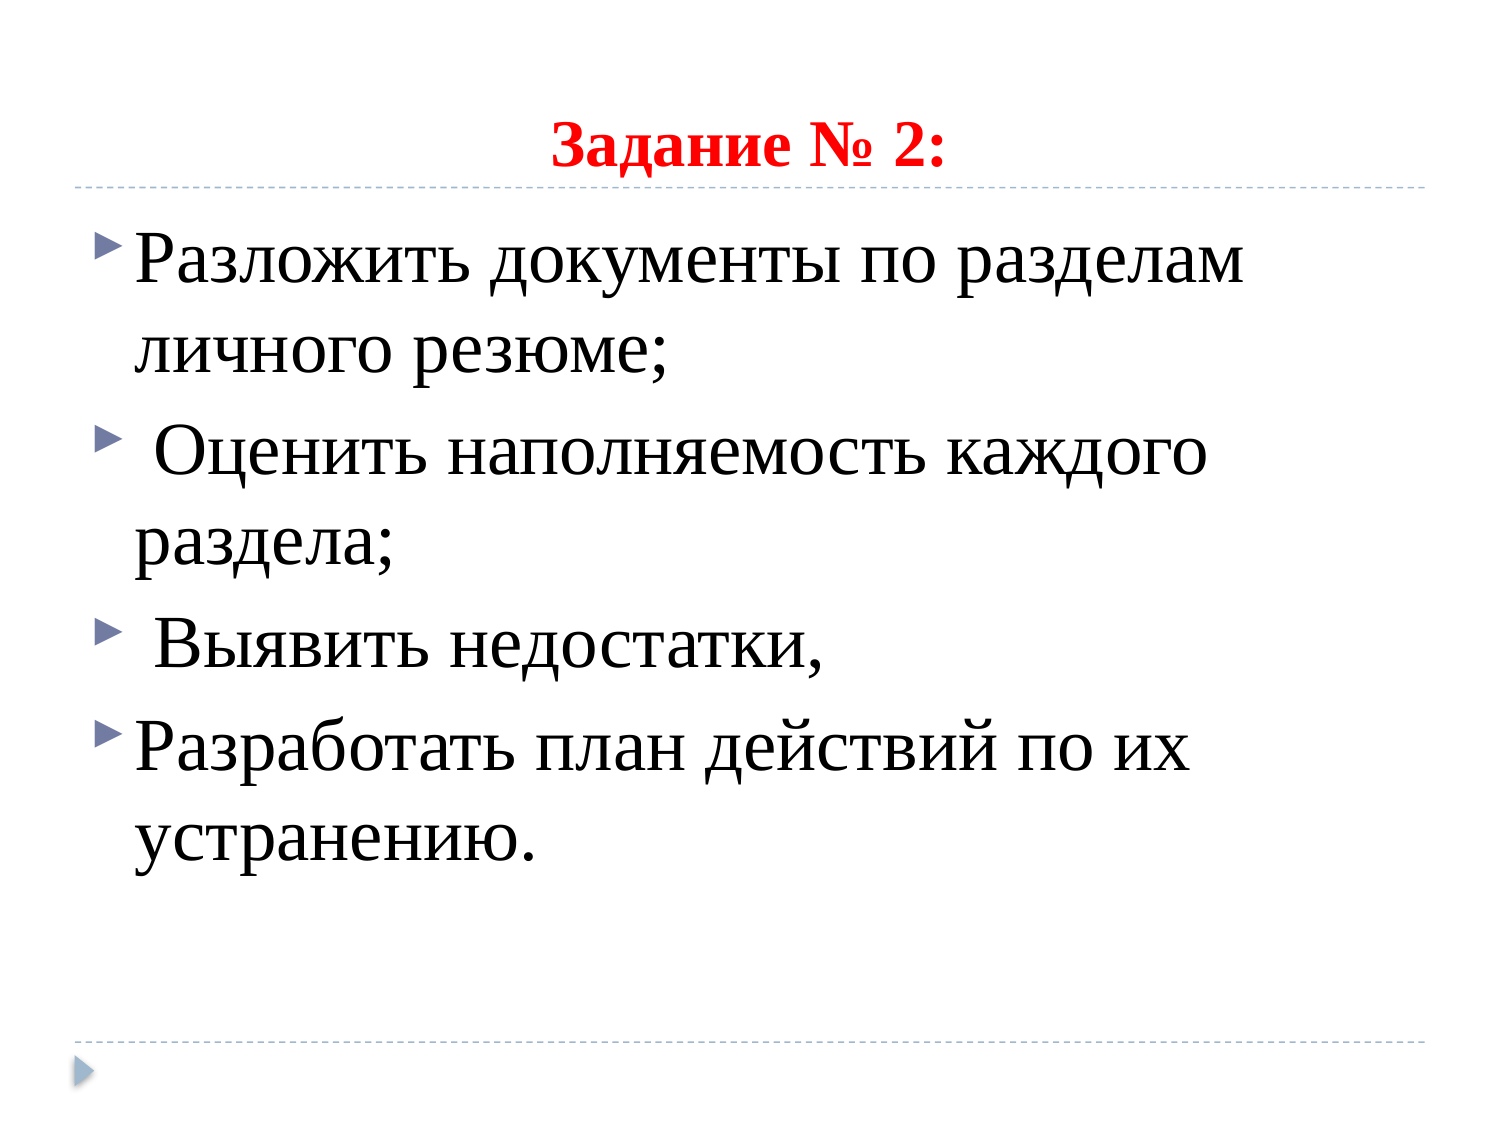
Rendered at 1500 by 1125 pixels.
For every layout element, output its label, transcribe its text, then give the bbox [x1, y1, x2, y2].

list Разложить документы по разделам личного резюме; Оценить наполняемость каждого раздела; Выявить недостатки, Разработать план действий по их устранению. [75, 200, 1425, 1010]
title Задание № 2: [75, 24, 1425, 188]
